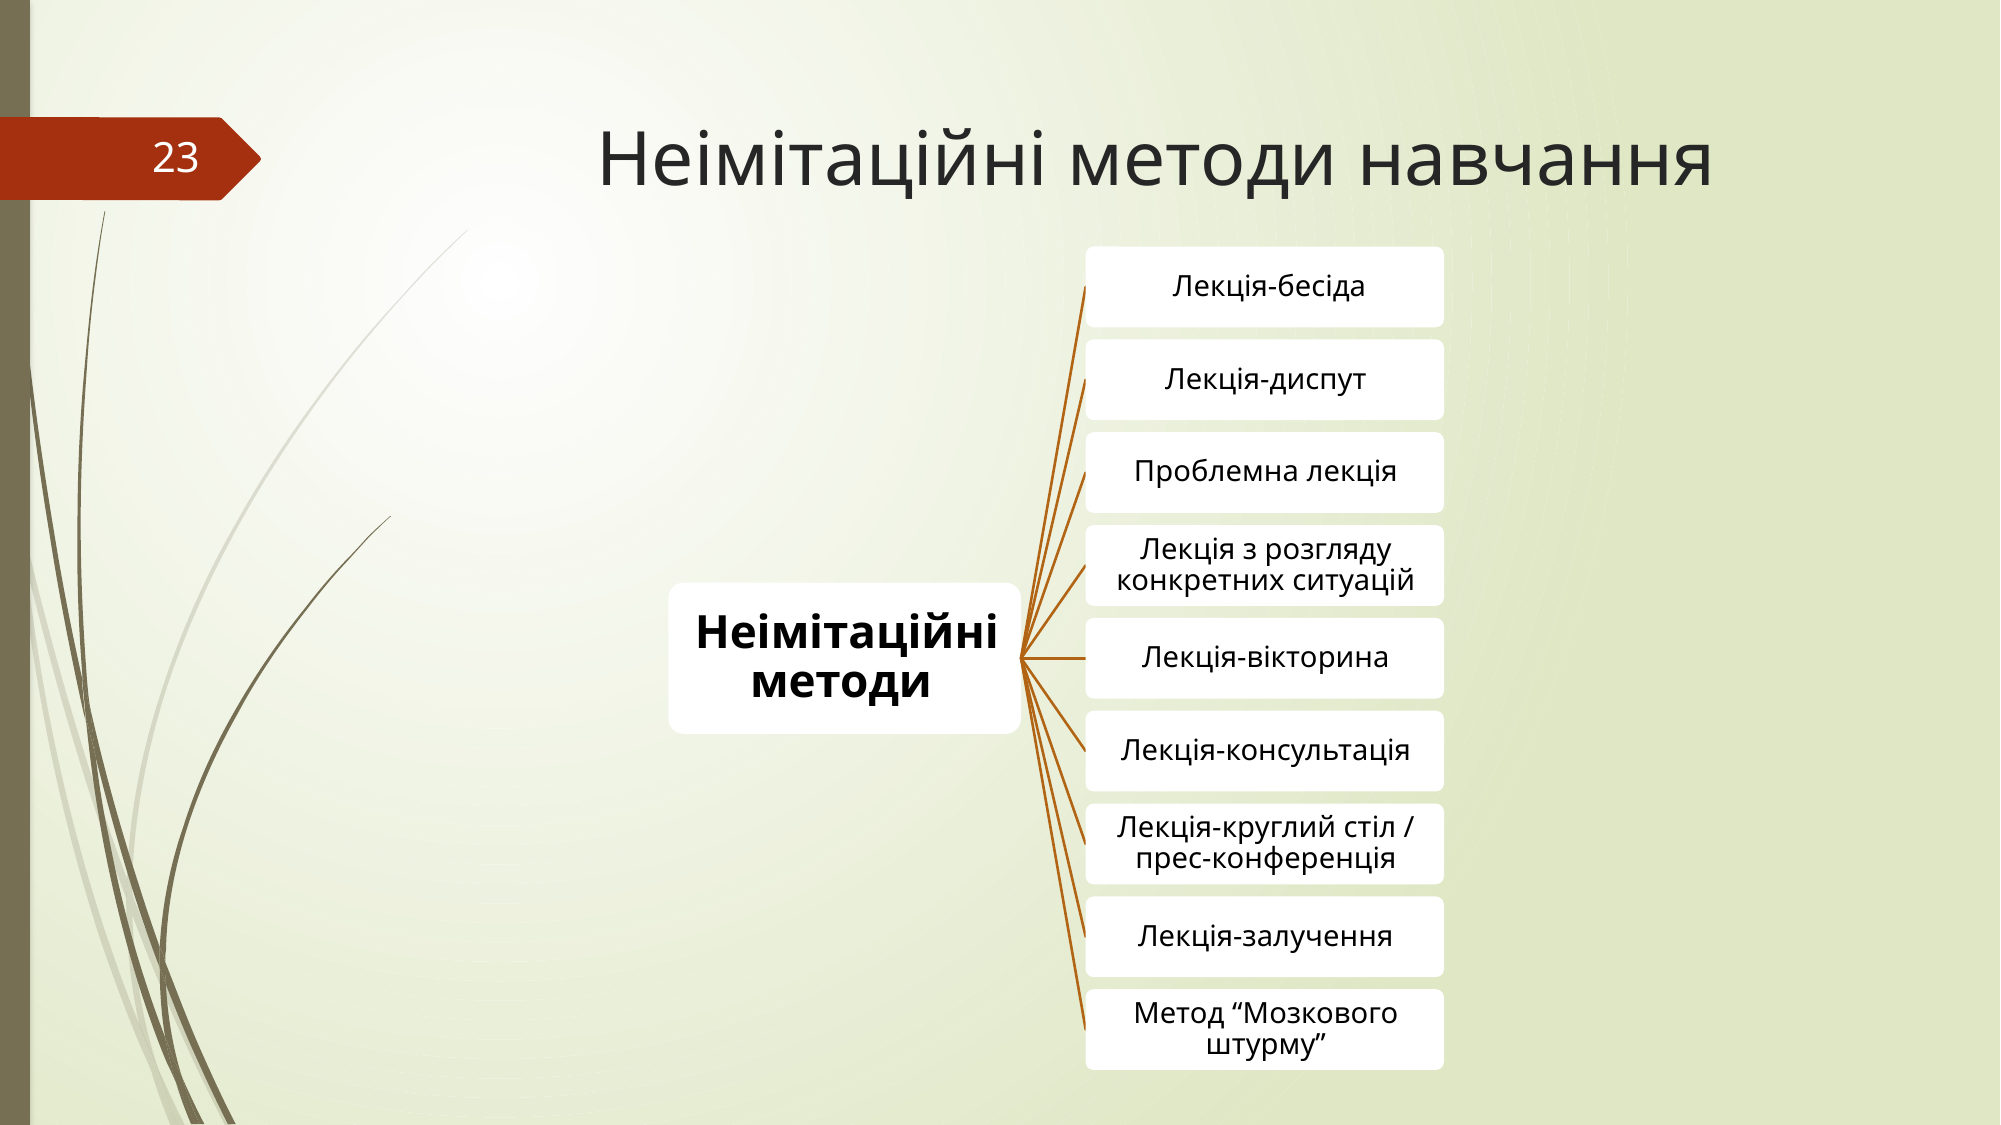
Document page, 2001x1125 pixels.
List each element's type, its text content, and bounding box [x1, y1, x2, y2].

title Неімітаційні методи навчання [425, 102, 1888, 313]
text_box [293, 245, 1819, 1071]
slide_number 23 [87, 129, 216, 190]
